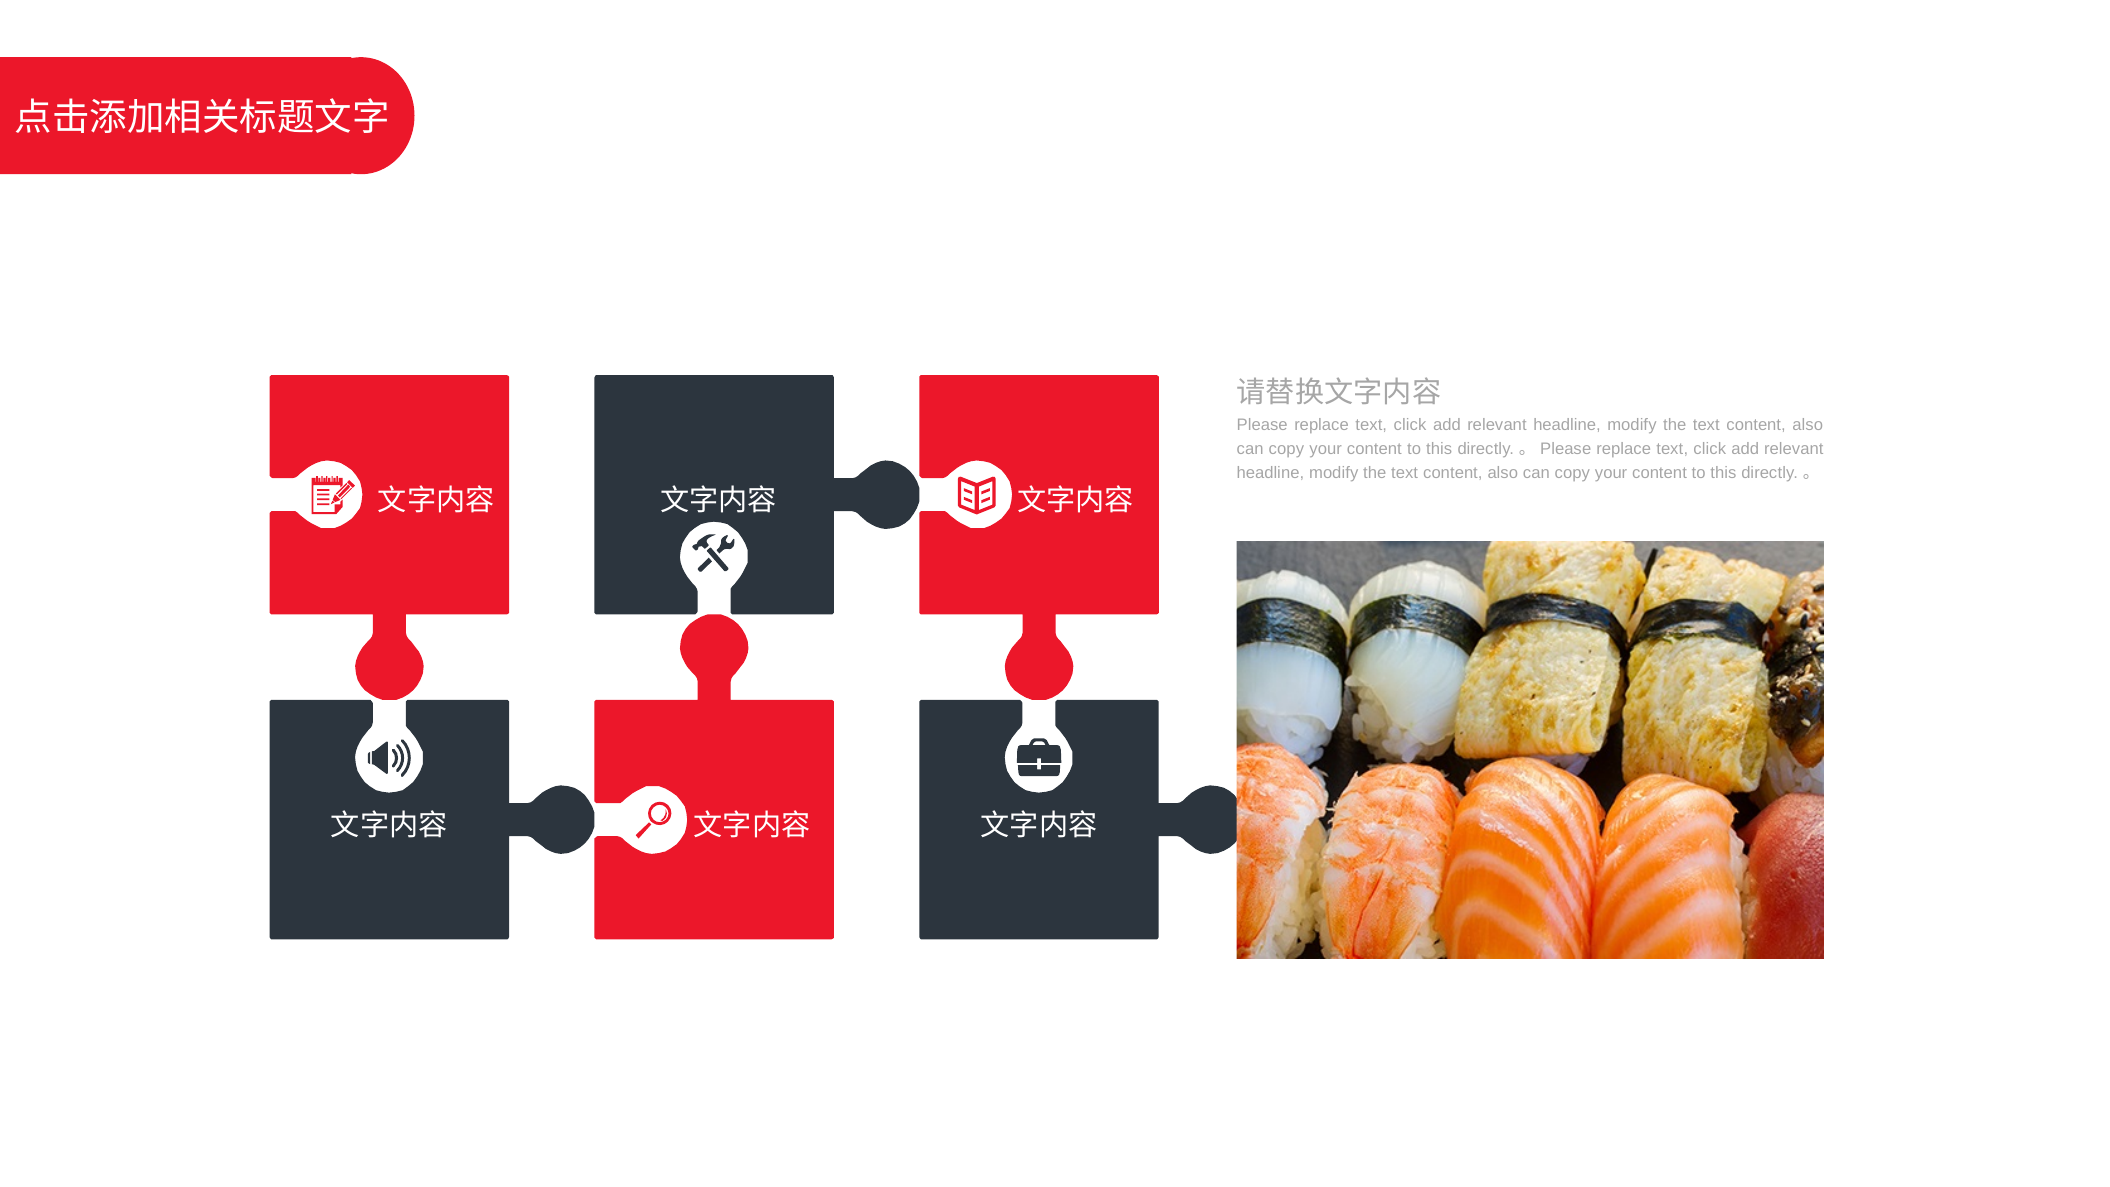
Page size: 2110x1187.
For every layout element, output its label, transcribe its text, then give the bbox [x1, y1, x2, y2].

text_box 文字内容 [363, 473, 510, 516]
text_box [635, 800, 673, 839]
text_box [692, 534, 735, 572]
text_box [919, 375, 1159, 700]
text_box 文字内容 [631, 474, 806, 517]
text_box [367, 738, 411, 777]
text_box [269, 699, 595, 940]
text_box 文字内容 [1003, 474, 1149, 517]
text_box [1236, 540, 1825, 959]
text_box [269, 375, 510, 700]
text_box [919, 699, 1236, 940]
text_box Please replace text, click add relevant headline, modify the text content, also can copy your content to this directly.。Please replace text, click add relevant headline, modify the text content, also can copy your content to this directly.。 [1236, 409, 1824, 482]
text_box [1017, 765, 1061, 777]
text_box [594, 375, 920, 615]
text_box 文字内容 [679, 799, 825, 842]
text_box 文字内容 [966, 799, 1112, 842]
text_box [594, 614, 834, 940]
text_box 文字内容 [316, 799, 463, 842]
text_box 请替换文字内容 [1236, 366, 1499, 409]
text_box 点击添加相关标题文字 [0, 85, 415, 146]
text_box [957, 476, 996, 515]
text_box [1016, 738, 1062, 763]
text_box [311, 476, 355, 515]
